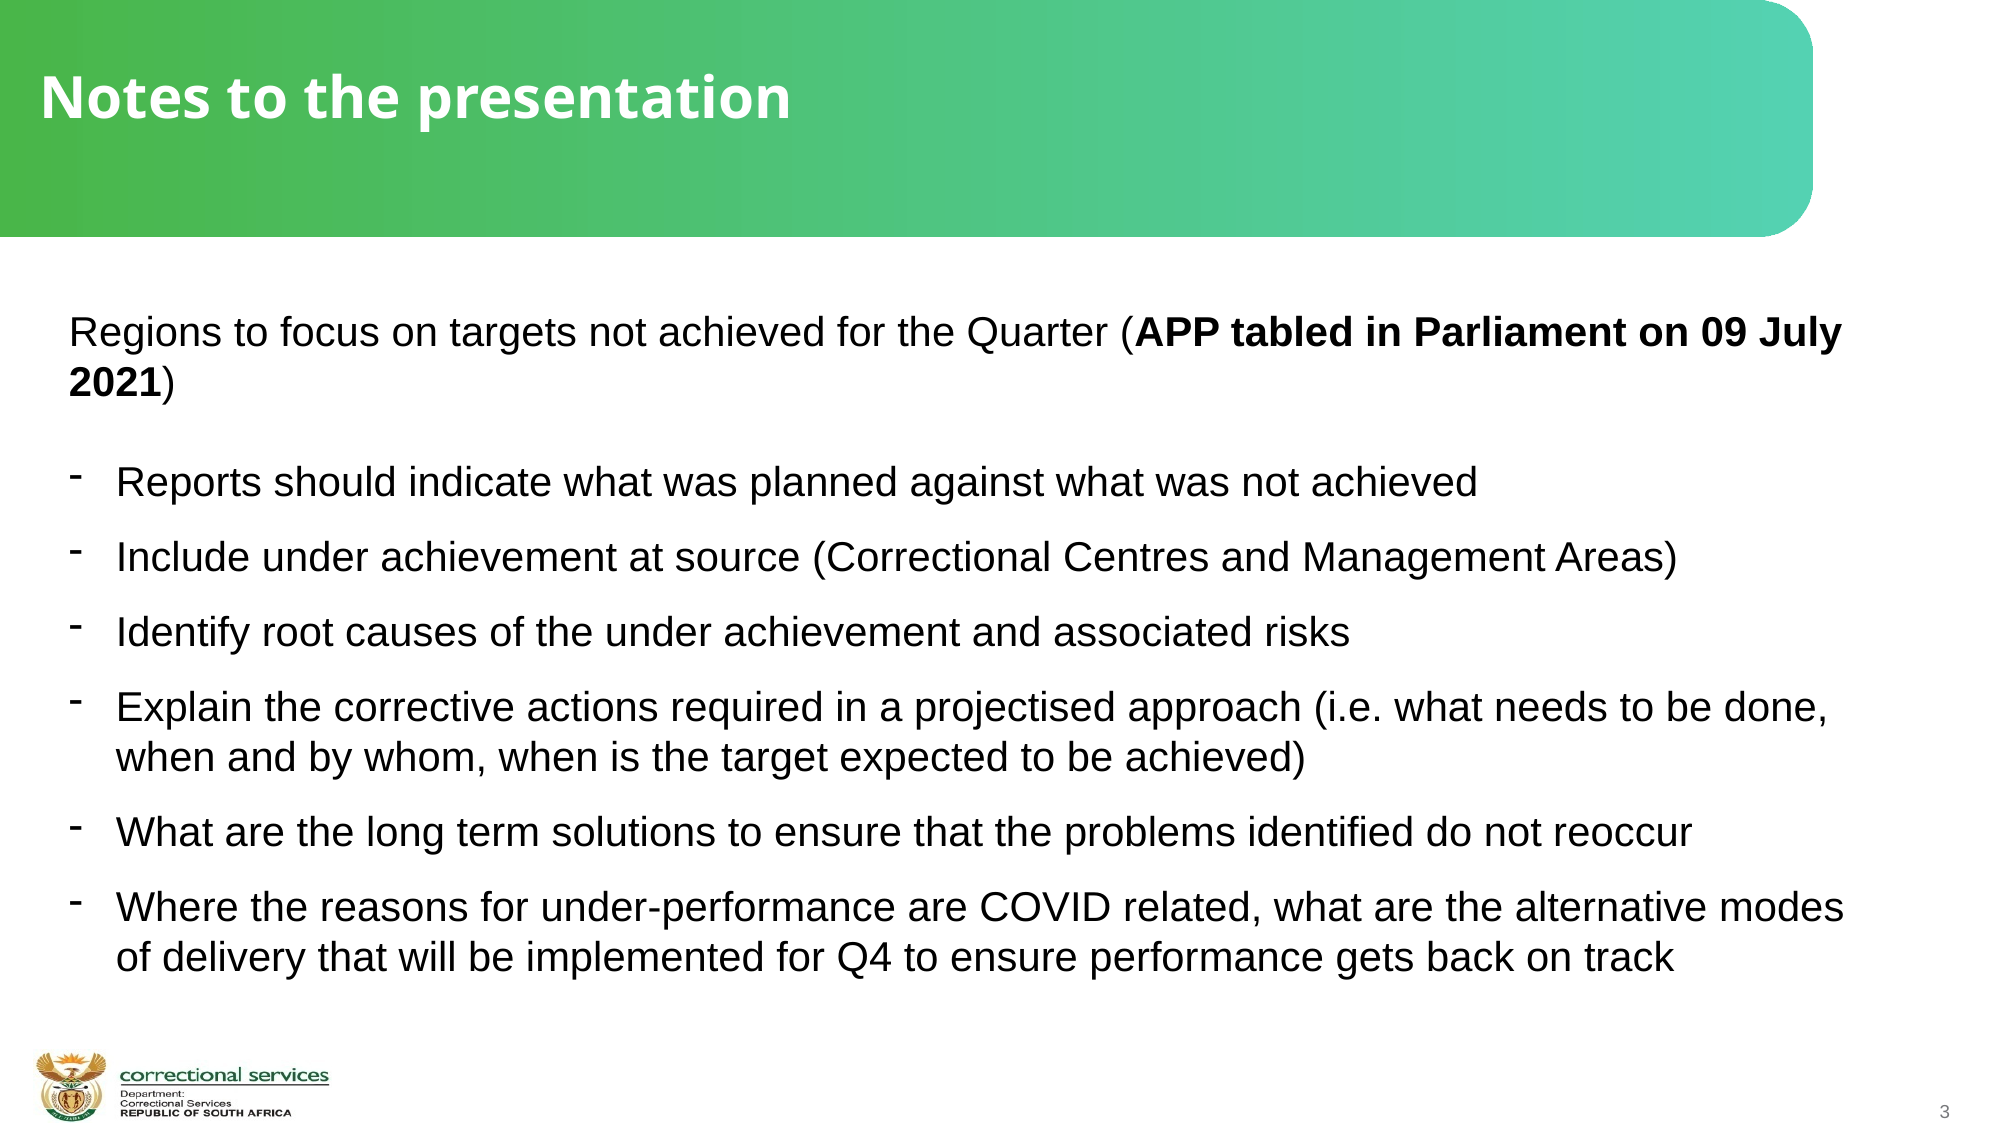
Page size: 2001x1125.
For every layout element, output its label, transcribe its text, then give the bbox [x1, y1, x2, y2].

text_box Regions to focus on targets not achieved for the Quarter (APP tabled in Parliament on 09 July 2021) Reports should indicate what was planned against what was not achieved Include under achievement at source (Correctional Centres and Management Areas) Identify root causes of the under achievement and associated risks Explain the corrective actions required in a projectised approach (i.e. what needs to be done, when and by whom, when is the target expected to be achieved) What are the long term solutions to ensure that the problems identified do not reoccur Where the reasons for under-performance are COVID related, what are the alternative modes of delivery that will be implemented for Q4 to ensure performance gets back on track [54, 297, 1900, 988]
picture [33, 1049, 332, 1123]
text_box [0, 0, 1813, 237]
title Notes to the presentation [24, 60, 1335, 126]
